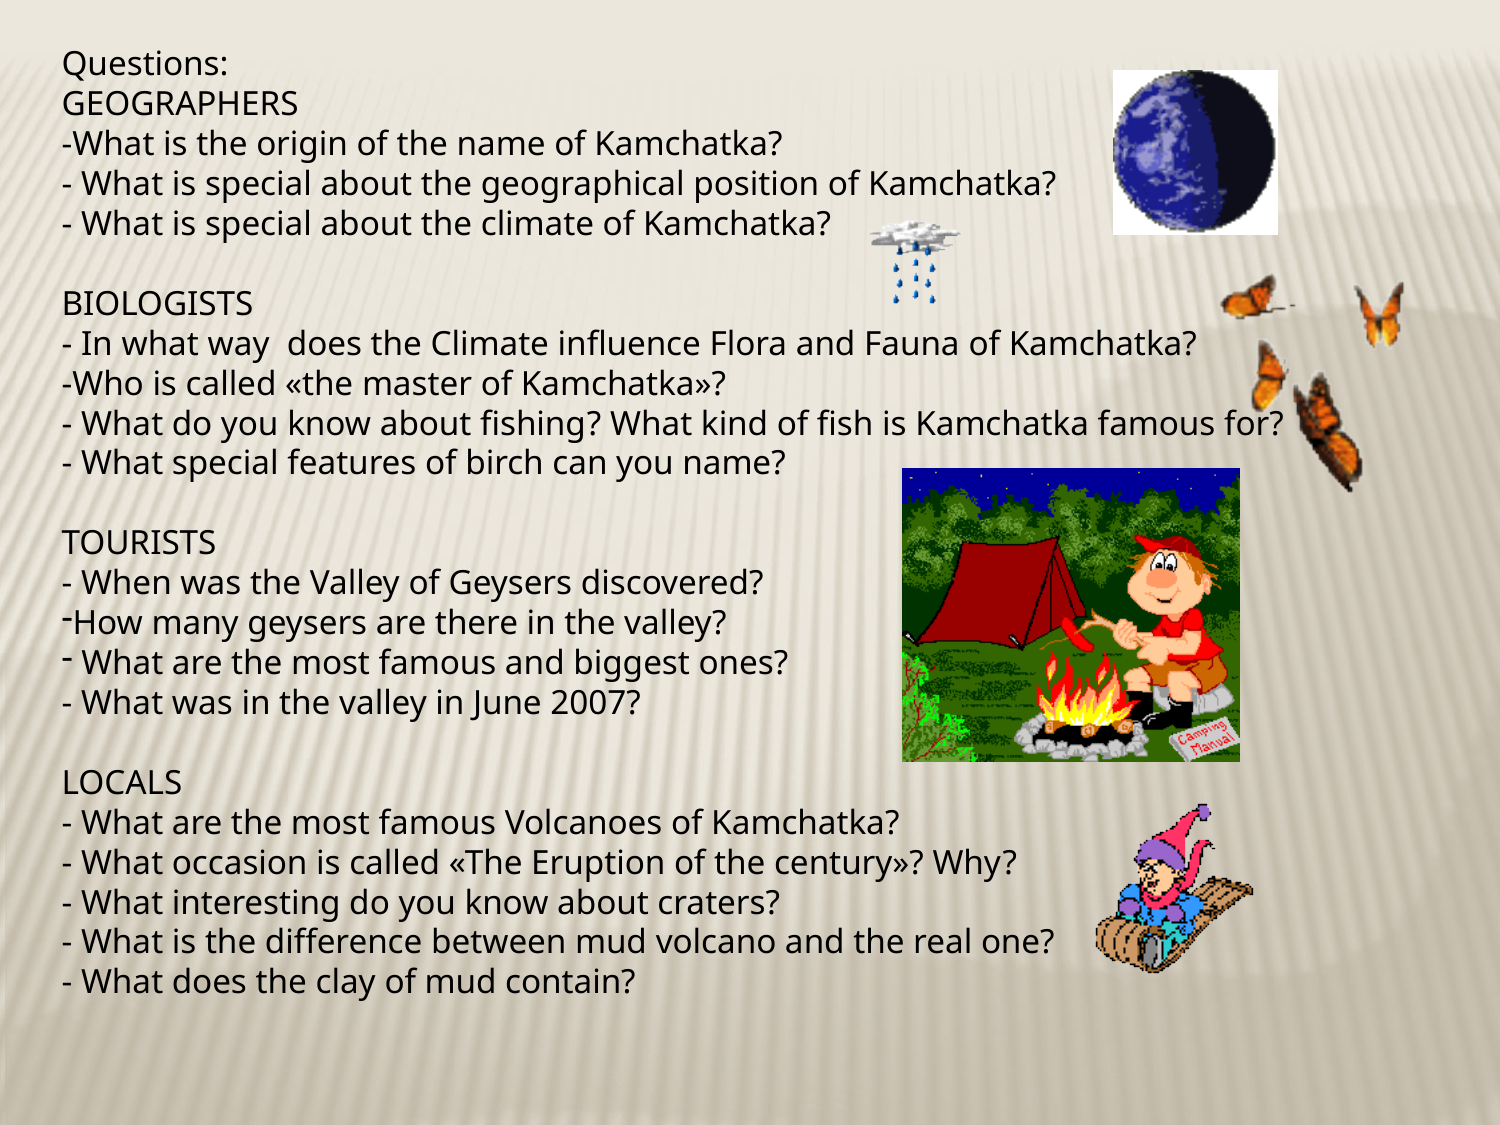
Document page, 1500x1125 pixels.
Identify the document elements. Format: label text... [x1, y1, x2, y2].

picture [902, 257, 1419, 762]
picture [1066, 800, 1266, 1001]
text_box Questions: GEOGRAPHERS -What is the origin of the name of Kamchatka? - What is special about the geographical position of Kamchatka? - What is special about the climate of Kamchatka? BIOLOGISTS - In what way does the Climate influence Flora and Fauna of Kamchatka? -Who is called «the master of Kamchatka»? - What do you know about fishing? What kind of fish is Kamchatka famous for? - What special features of birch can you name? TOURISTS - When was the Valley of Geysers discovered? How many geysers are there in the valley? What are the most famous and biggest ones? - What was in the valley in June 2007? LOCALS - What are the most famous Volcanoes of Kamchatka? - What occasion is called «The Eruption of the century»? Why? - What interesting do you know about craters? - What is the difference between mud volcano and the real one? - What does the clay of mud contain? [46, 35, 1465, 1125]
picture [1112, 70, 1278, 235]
picture [843, 198, 985, 308]
